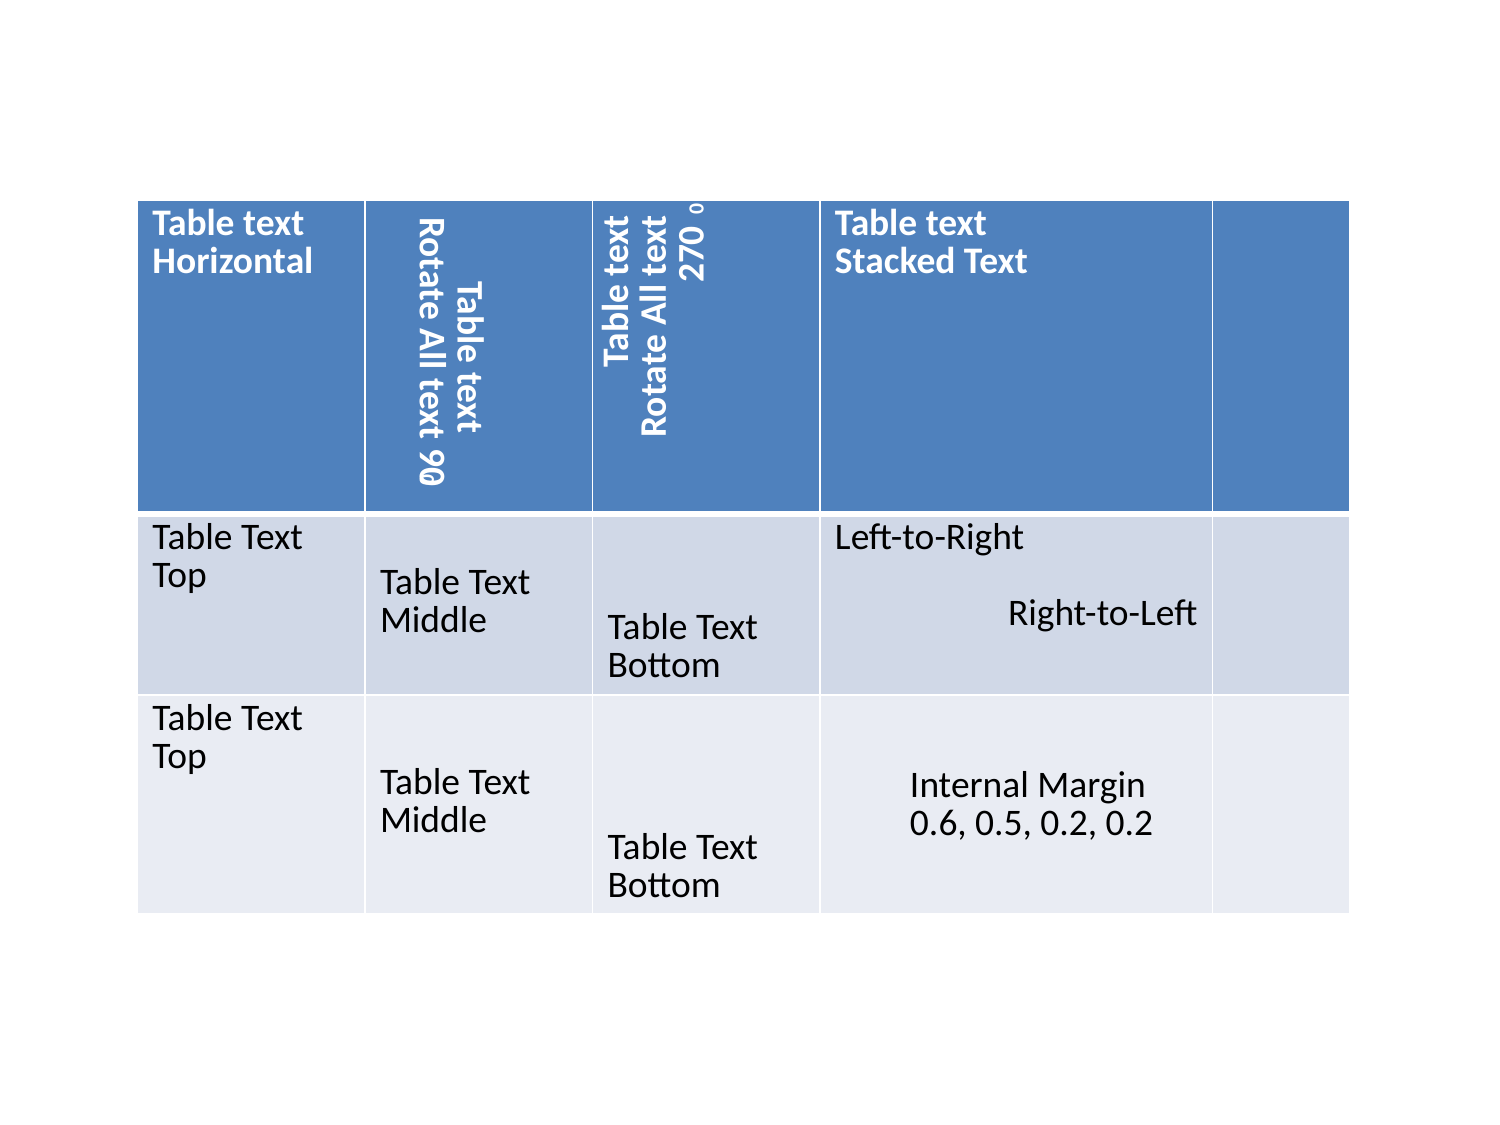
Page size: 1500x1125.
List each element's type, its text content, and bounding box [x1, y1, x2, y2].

table_header Table text Horizontal [138, 201, 364, 511]
table_header [1213, 201, 1349, 511]
table_header Table text Rotate All text 2700 [593, 201, 819, 511]
table_cell [1213, 696, 1349, 913]
table_cell [1213, 517, 1349, 694]
table_cell Left-to-Right Right-to-Left [821, 517, 1212, 694]
table_cell Table Text Bottom [593, 517, 819, 694]
table_cell Table Text Middle [366, 696, 592, 913]
table_header Table text Rotate All text 900 [366, 201, 592, 511]
table_cell Table Text Top [138, 696, 364, 913]
table_header Table text Stacked Text [821, 201, 1212, 511]
table_cell Table Text Top [138, 517, 364, 694]
table_cell Internal Margin 0.6, 0.5, 0.2, 0.2 [821, 696, 1212, 913]
table_cell Table Text Middle [366, 517, 592, 694]
table_cell Table Text Bottom [593, 696, 819, 913]
